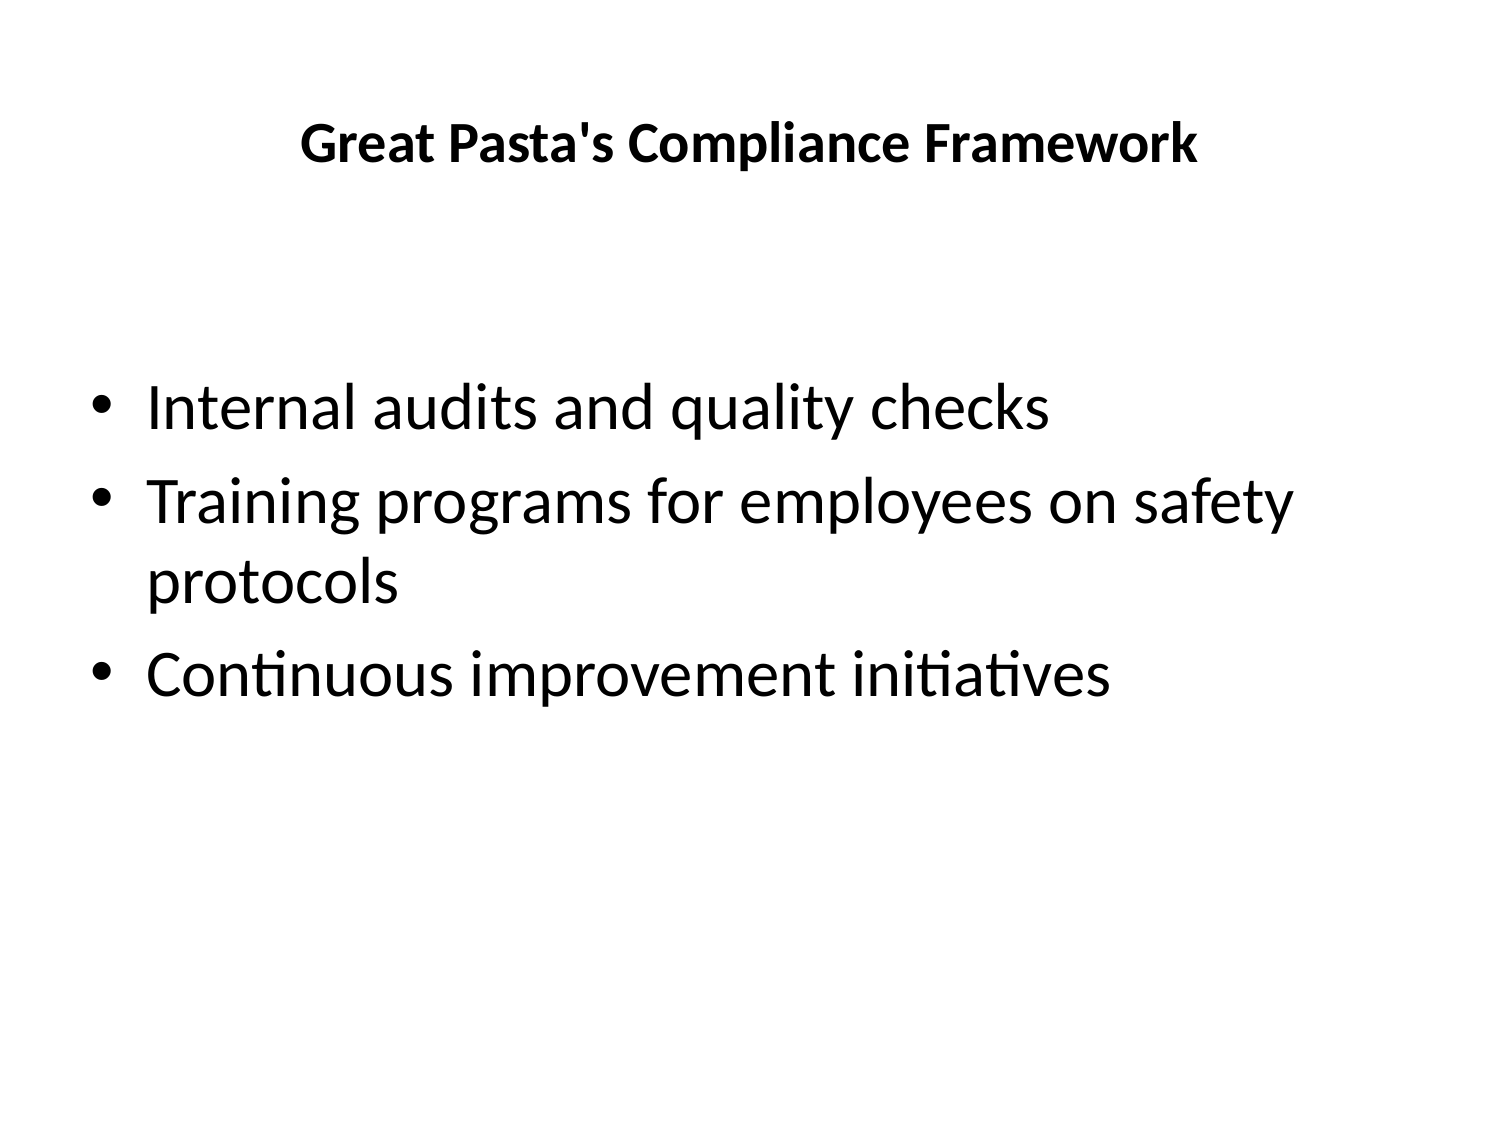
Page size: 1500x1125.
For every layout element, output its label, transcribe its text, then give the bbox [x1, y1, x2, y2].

title Great Pasta's Compliance Framework [75, 45, 1425, 233]
list Internal audits and quality checks Training programs for employees on safety protocols Continuous improvement initiatives [75, 262, 1425, 1005]
